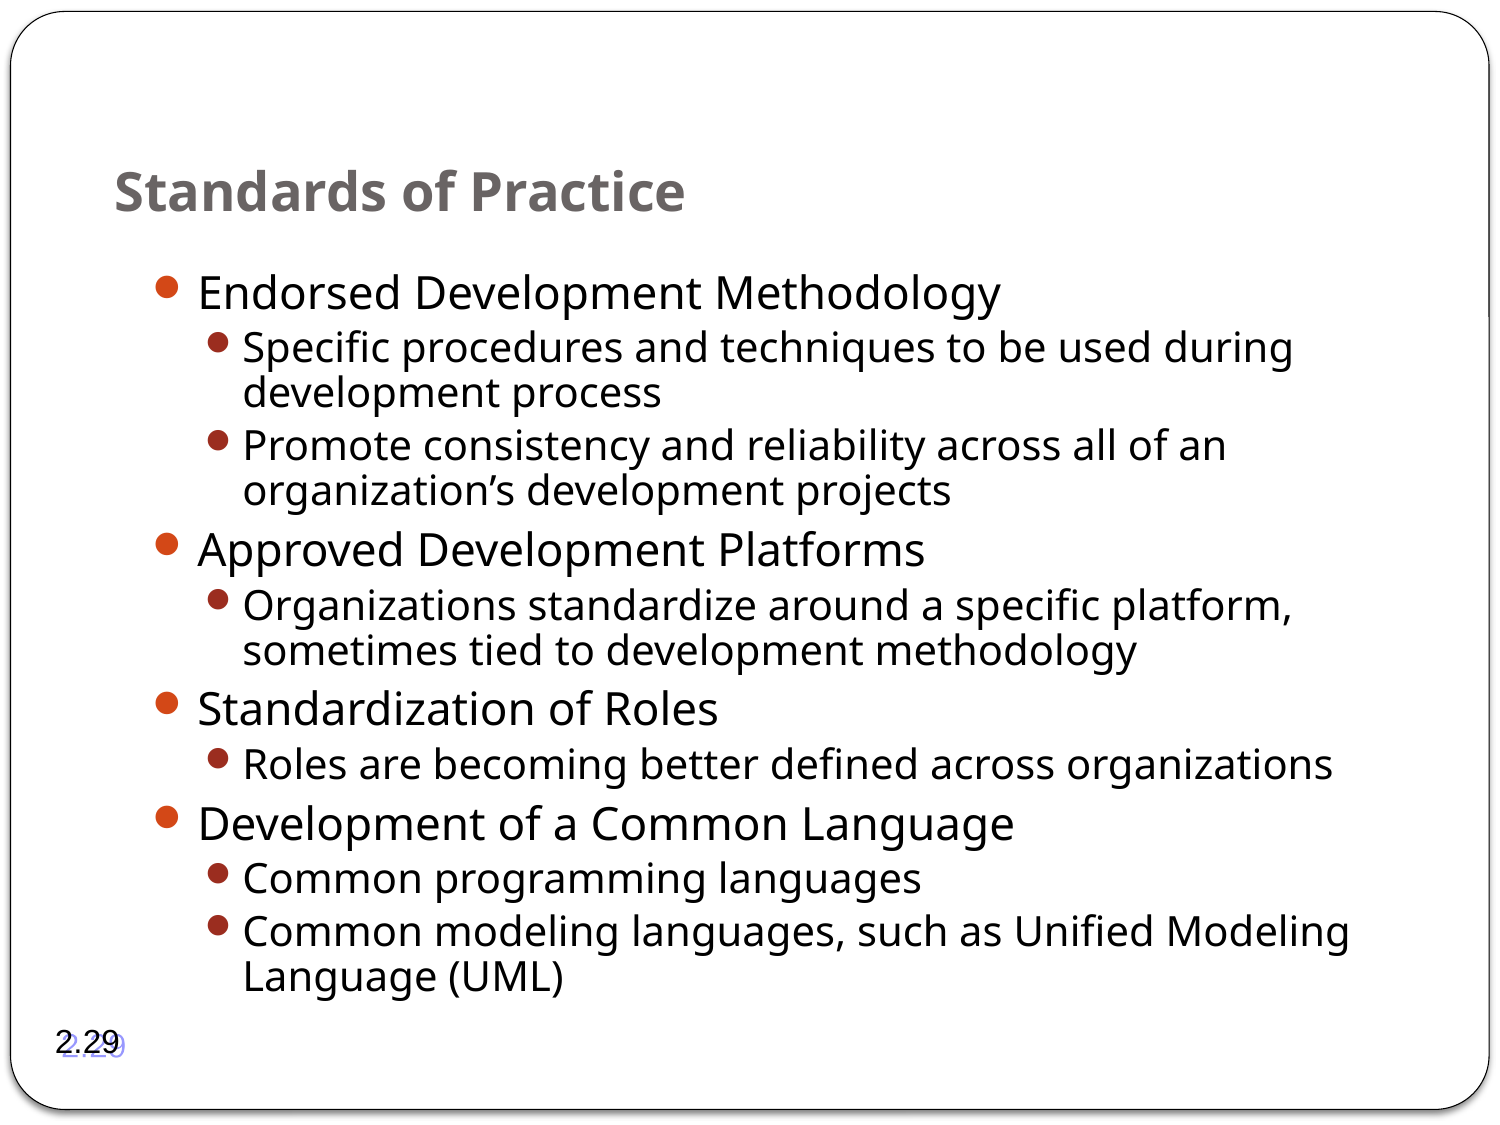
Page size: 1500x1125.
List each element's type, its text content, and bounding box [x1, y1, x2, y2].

text_box 2.29 [37, 1012, 138, 1107]
title Standards of Practice [99, 149, 1375, 238]
list Endorsed Development Methodology Specific procedures and techniques to be used during development process Promote consistency and reliability across all of an organization’s development projects Approved Development Platforms Organizations standardize around a specific platform, sometimes tied to development methodology Standardization of Roles Roles are becoming better defined across organizations Development of a Common Language Common programming languages Common modeling languages, such as Unified Modeling Language (UML) [137, 262, 1413, 1050]
